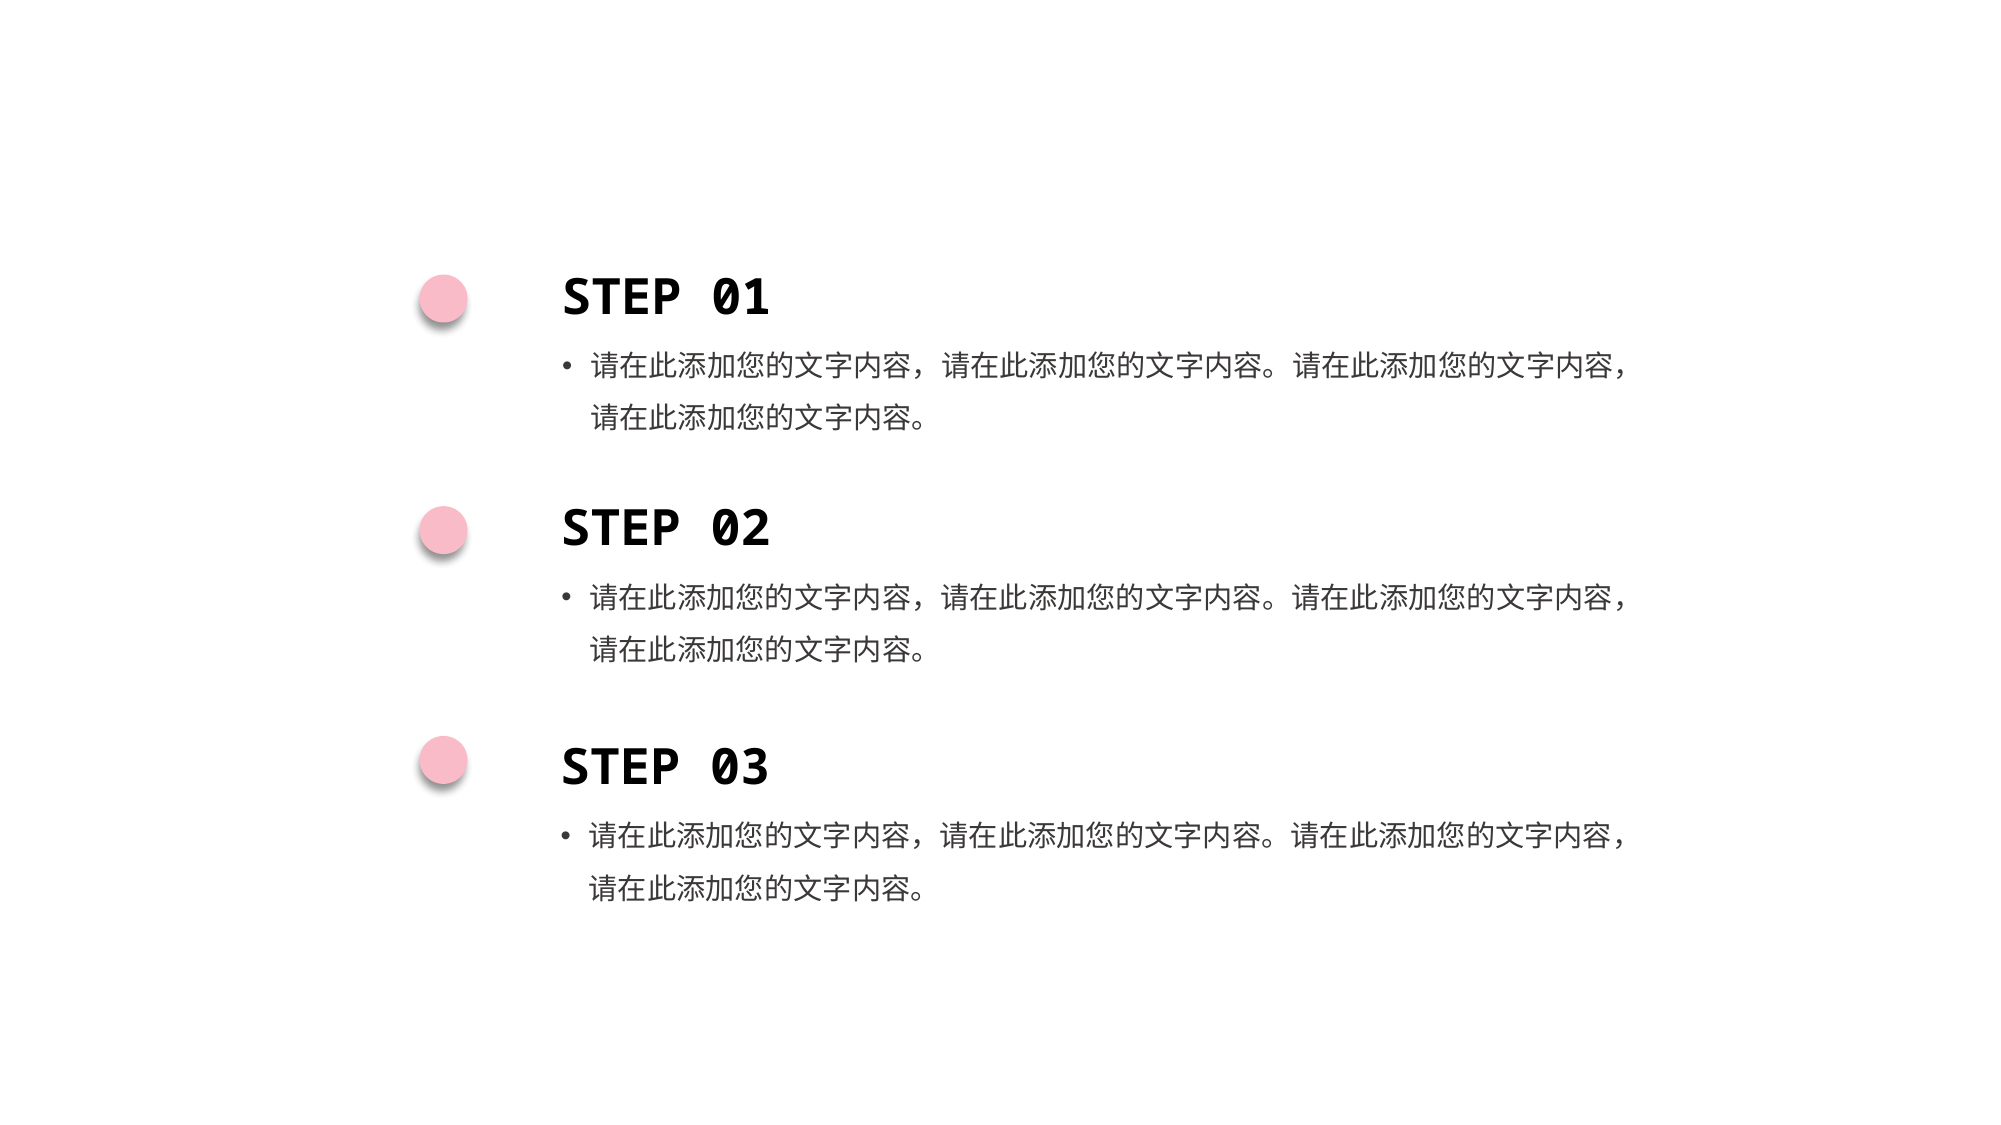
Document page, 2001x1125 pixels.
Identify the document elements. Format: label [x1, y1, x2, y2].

text_box [419, 256, 1639, 906]
